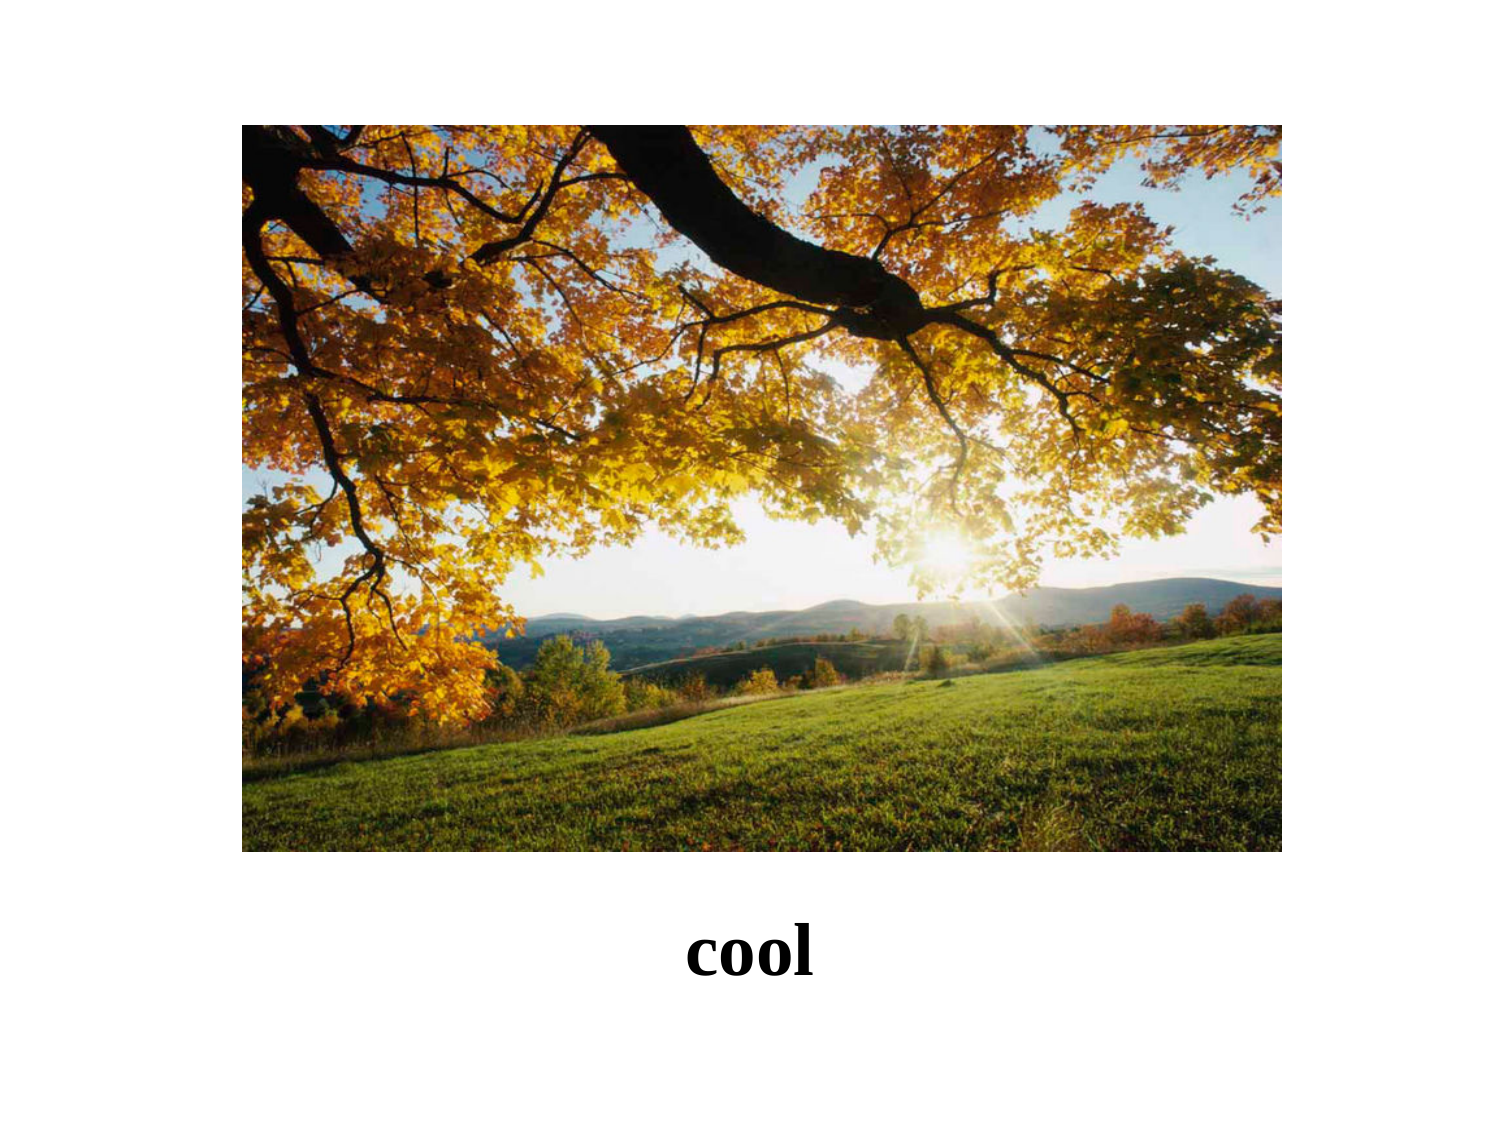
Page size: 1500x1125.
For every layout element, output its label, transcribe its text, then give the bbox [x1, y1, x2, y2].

picture [241, 125, 1282, 853]
text_box cool [655, 893, 845, 998]
